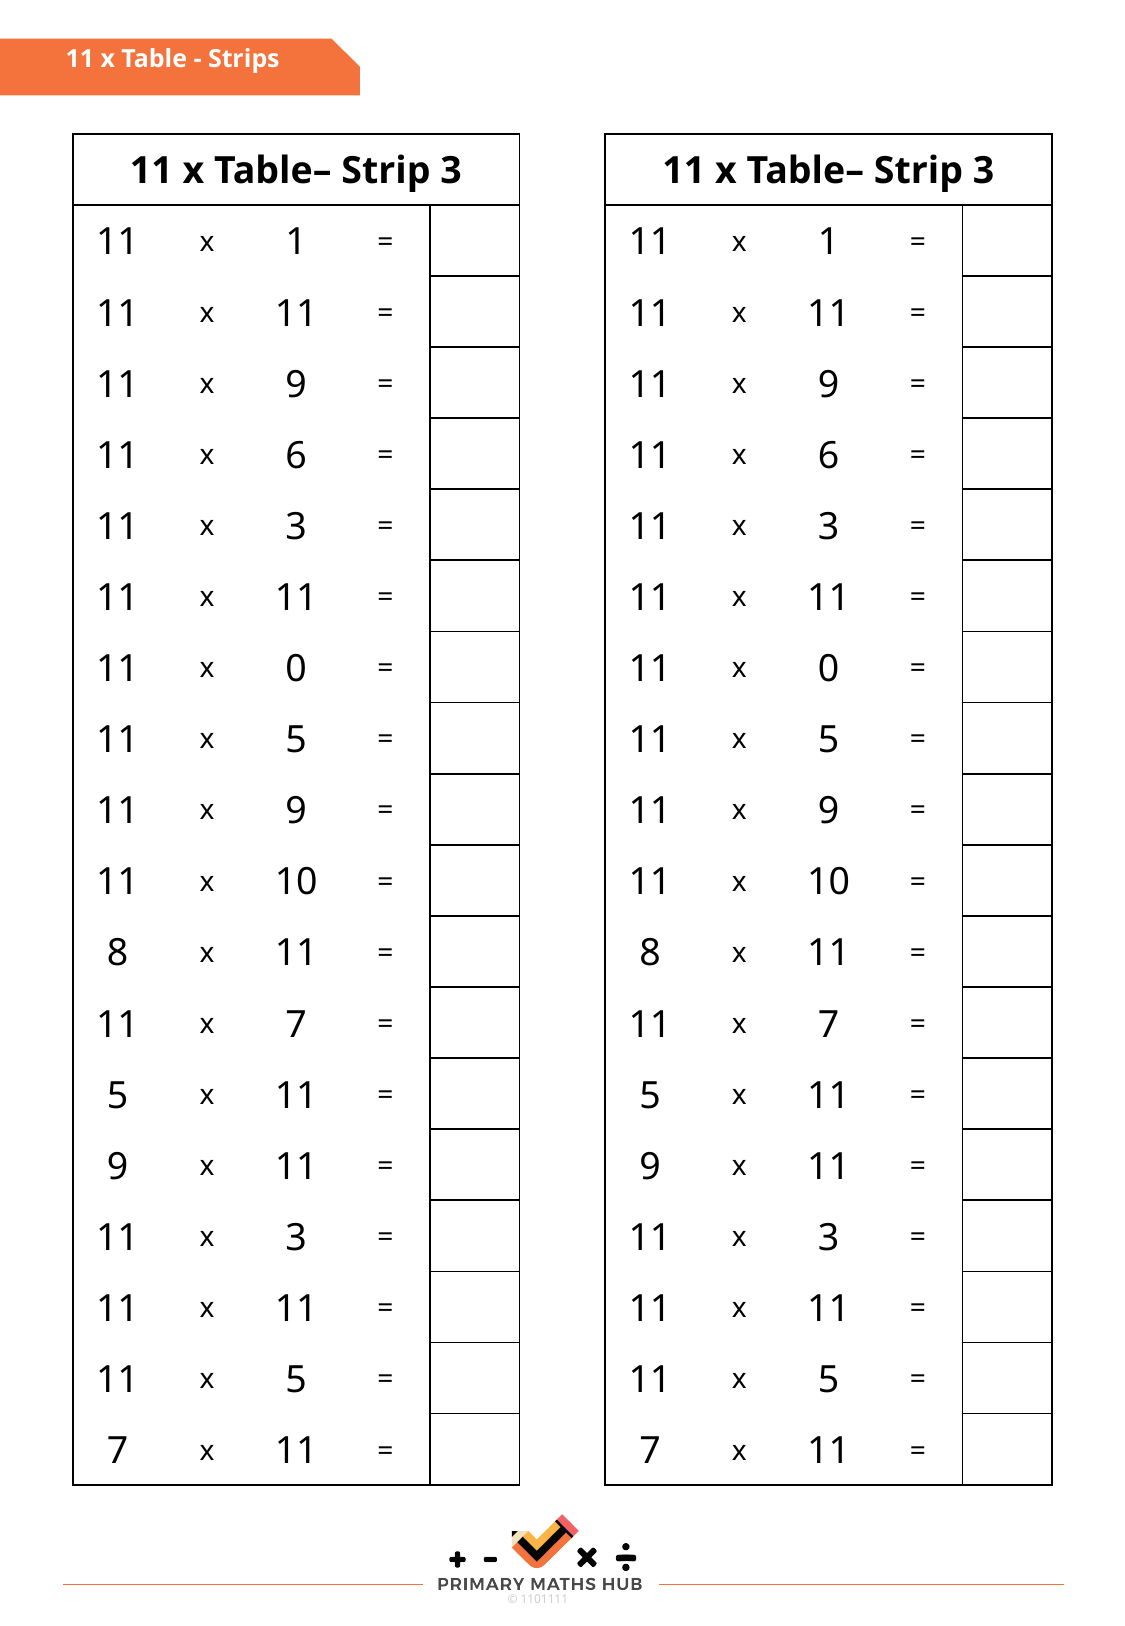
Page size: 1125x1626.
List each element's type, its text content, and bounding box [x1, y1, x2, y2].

table_cell 11 [74, 774, 162, 845]
table_cell [431, 703, 519, 773]
table_cell = [341, 1129, 429, 1200]
table_cell x [162, 703, 252, 774]
table_cell = [873, 206, 962, 276]
table_cell 11 [784, 1414, 873, 1484]
table_cell 11 [252, 276, 341, 347]
table_cell [431, 1059, 519, 1128]
table_cell x [695, 1414, 784, 1484]
table_header 11 x Table– Strip 3 [606, 135, 1051, 204]
table_cell x [162, 1058, 252, 1129]
table_cell 11 [606, 347, 695, 418]
table_cell = [341, 418, 429, 489]
table_cell x [162, 845, 252, 916]
table_cell 3 [784, 1200, 873, 1271]
table_cell 7 [606, 1414, 695, 1484]
table_cell 6 [252, 418, 341, 489]
table_cell 11 [606, 276, 695, 347]
table_cell = [873, 631, 962, 703]
table_cell [431, 775, 519, 844]
table_cell 11 [74, 276, 162, 347]
table_cell [963, 632, 1051, 702]
table_cell [431, 917, 519, 986]
table_cell [963, 775, 1051, 844]
table_cell = [341, 1058, 429, 1129]
table_cell = [873, 1129, 962, 1200]
table_cell 9 [252, 774, 341, 845]
table_cell x [695, 1129, 784, 1200]
table_cell x [695, 916, 784, 987]
table_cell 1 [252, 206, 341, 276]
table_cell 11 [784, 560, 873, 631]
table_cell 11 [606, 1343, 695, 1414]
table_cell = [341, 703, 429, 774]
table_cell = [873, 1200, 962, 1271]
table_cell 11 [74, 206, 162, 276]
table_cell 3 [252, 1200, 341, 1271]
table_cell 10 [252, 845, 341, 916]
table_cell 11 [252, 1414, 341, 1484]
table_cell x [162, 347, 252, 418]
table_cell 11 [606, 1271, 695, 1343]
table_cell = [873, 489, 962, 560]
table_cell = [341, 1200, 429, 1271]
table_cell 11 [606, 206, 695, 276]
table_cell = [341, 916, 429, 987]
table_cell 10 [784, 845, 873, 916]
table_cell x [695, 845, 784, 916]
text_box © 1101111 [429, 1584, 646, 1614]
table_cell 0 [784, 631, 873, 703]
table_cell x [162, 631, 252, 703]
table_cell x [695, 560, 784, 631]
table_cell 11 [74, 560, 162, 631]
table_cell = [873, 987, 962, 1058]
table_cell [963, 917, 1051, 986]
table_cell = [341, 347, 429, 418]
table_cell 11 [74, 1271, 162, 1343]
table_cell 9 [784, 774, 873, 845]
table_cell x [695, 489, 784, 560]
table_cell 8 [74, 916, 162, 987]
table_cell 11 [252, 1271, 341, 1343]
table_cell = [341, 845, 429, 916]
table_cell 11 [606, 1200, 695, 1271]
table_cell = [873, 1058, 962, 1129]
table_cell x [162, 1414, 252, 1484]
table_cell x [162, 916, 252, 987]
table_cell [431, 490, 519, 559]
table_cell = [341, 987, 429, 1058]
table_cell 11 [606, 845, 695, 916]
table_cell 9 [606, 1129, 695, 1200]
table_cell x [695, 1271, 784, 1343]
table_cell [431, 1272, 519, 1342]
table_cell x [162, 560, 252, 631]
table_cell 11 [784, 1058, 873, 1129]
table_cell 3 [784, 489, 873, 560]
table_cell 5 [74, 1058, 162, 1129]
table_cell 11 [252, 1129, 341, 1200]
table_cell 7 [784, 987, 873, 1058]
table_cell 11 [74, 987, 162, 1058]
table_cell x [695, 206, 784, 276]
table_cell x [162, 987, 252, 1058]
table_cell [963, 1272, 1051, 1342]
table_cell 11 [784, 916, 873, 987]
table_cell [431, 348, 519, 417]
table_cell 5 [784, 703, 873, 774]
text_box 11 x Table - Strips [0, 37, 361, 97]
table_cell = [873, 347, 962, 418]
table_cell 6 [784, 418, 873, 489]
table_cell 5 [252, 703, 341, 774]
table_cell 9 [252, 347, 341, 418]
table_cell 7 [252, 987, 341, 1058]
table_cell 11 [74, 1200, 162, 1271]
table_cell 5 [606, 1058, 695, 1129]
table_cell 3 [252, 489, 341, 560]
table_cell [431, 846, 519, 915]
table_cell 11 [784, 1129, 873, 1200]
table_cell [963, 1343, 1051, 1413]
table_cell = [341, 206, 429, 276]
table_cell x [695, 1058, 784, 1129]
table_cell 11 [74, 347, 162, 418]
table_cell 11 [74, 845, 162, 916]
table_cell [963, 490, 1051, 559]
table_cell [963, 1130, 1051, 1199]
table_cell = [873, 418, 962, 489]
table_cell = [873, 703, 962, 774]
table_cell x [162, 1271, 252, 1343]
table_cell x [695, 774, 784, 845]
table_cell 7 [74, 1414, 162, 1484]
table_cell 11 [606, 631, 695, 703]
table_cell x [695, 631, 784, 703]
table_cell x [695, 1343, 784, 1414]
table_cell = [873, 1414, 962, 1484]
table_cell [431, 277, 519, 346]
table_cell [963, 1414, 1051, 1484]
table_cell [963, 846, 1051, 915]
table_cell x [162, 206, 252, 276]
table_cell = [341, 1343, 429, 1414]
table_header 11 x Table– Strip 3 [74, 135, 519, 204]
table_cell = [341, 489, 429, 560]
table_cell x [162, 276, 252, 347]
table_cell x [695, 276, 784, 347]
table_cell 1 [784, 206, 873, 276]
table_cell 11 [252, 560, 341, 631]
table_cell [963, 277, 1051, 346]
table_cell x [695, 347, 784, 418]
table_cell 8 [606, 916, 695, 987]
table_cell x [695, 1200, 784, 1271]
table_cell [963, 703, 1051, 773]
table_cell 11 [606, 703, 695, 774]
table_cell = [341, 560, 429, 631]
table_cell = [341, 276, 429, 347]
table_cell [963, 988, 1051, 1057]
table_cell [431, 988, 519, 1057]
table_cell [963, 1201, 1051, 1271]
table_cell 9 [784, 347, 873, 418]
table_cell = [873, 916, 962, 987]
table_cell 11 [784, 276, 873, 347]
table_cell x [695, 418, 784, 489]
table_cell 11 [606, 418, 695, 489]
table_cell 11 [606, 987, 695, 1058]
table_cell [431, 1201, 519, 1271]
table_cell [963, 1059, 1051, 1128]
table_cell = [873, 845, 962, 916]
table_cell [963, 561, 1051, 631]
table_cell = [341, 1414, 429, 1484]
table_cell x [162, 418, 252, 489]
table_cell [431, 561, 519, 631]
table_cell 11 [784, 1271, 873, 1343]
table_cell x [162, 489, 252, 560]
table_cell 9 [74, 1129, 162, 1200]
table_cell 11 [606, 560, 695, 631]
table_cell 5 [252, 1343, 341, 1414]
table_cell [963, 206, 1051, 275]
table_cell [431, 632, 519, 702]
table_cell = [341, 631, 429, 703]
table_cell [431, 1414, 519, 1484]
table_cell 11 [252, 916, 341, 987]
table_cell 0 [252, 631, 341, 703]
table_cell [963, 348, 1051, 417]
table_cell [431, 206, 519, 275]
table_cell [431, 1343, 519, 1413]
table_cell 5 [784, 1343, 873, 1414]
table_cell [431, 419, 519, 488]
table_cell x [162, 1343, 252, 1414]
table_cell x [162, 1129, 252, 1200]
table_cell x [695, 703, 784, 774]
table_cell 11 [74, 703, 162, 774]
table_cell [431, 1130, 519, 1199]
table_cell = [873, 1271, 962, 1343]
table_cell = [873, 560, 962, 631]
table_cell [963, 419, 1051, 488]
table_cell = [873, 276, 962, 347]
table_cell = [873, 1343, 962, 1414]
table_cell 11 [606, 774, 695, 845]
table_cell 11 [74, 631, 162, 703]
table_cell = [341, 774, 429, 845]
picture [432, 1512, 648, 1597]
table_cell 11 [74, 489, 162, 560]
table_cell = [873, 774, 962, 845]
table_cell x [162, 1200, 252, 1271]
table_cell 11 [74, 1343, 162, 1414]
table_cell 11 [252, 1058, 341, 1129]
table_cell x [695, 987, 784, 1058]
table_cell x [162, 774, 252, 845]
table_cell 11 [74, 418, 162, 489]
table_cell 11 [606, 489, 695, 560]
table_cell = [341, 1271, 429, 1343]
